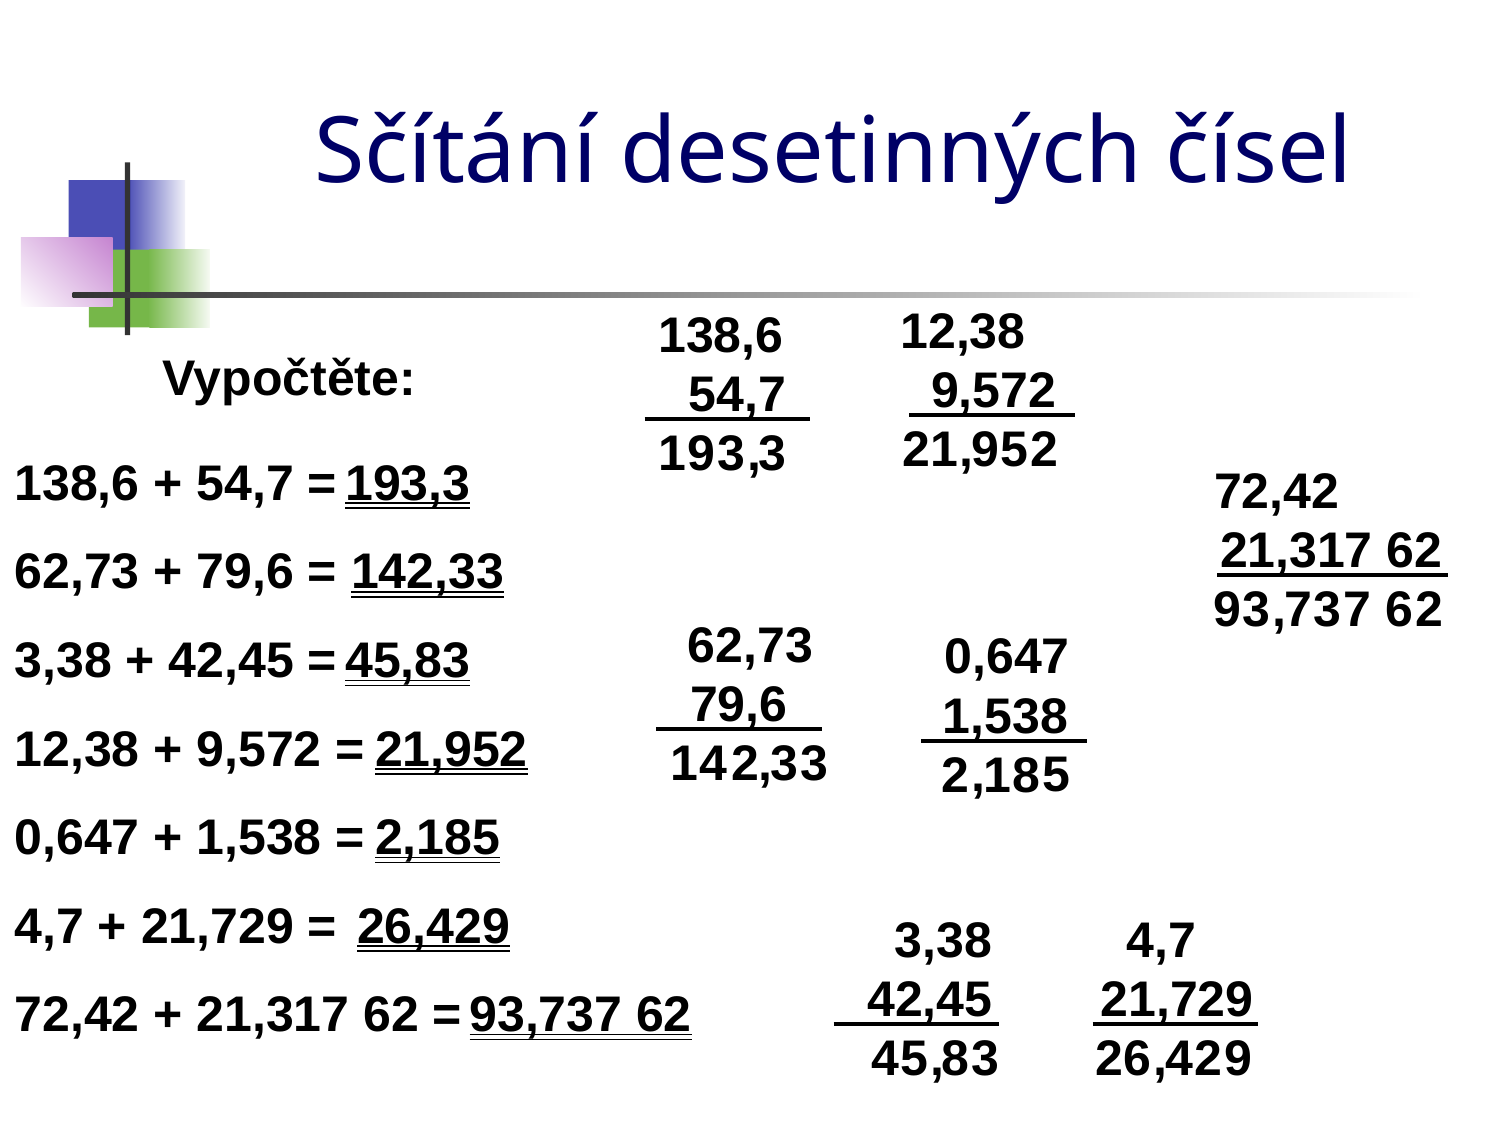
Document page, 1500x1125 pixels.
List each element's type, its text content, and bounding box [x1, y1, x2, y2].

title Sčítání desetinných čísel [194, 81, 1474, 209]
text_box 62,73 [673, 604, 839, 680]
text_box 1,538 [928, 675, 1083, 739]
text_box Vypočtěte: [147, 338, 455, 413]
text_box 1 [930, 422, 944, 484]
text_box 193,3 [330, 442, 496, 518]
text_box 2 [738, 737, 744, 798]
text_box 9,572 [916, 349, 1072, 413]
text_box 9 [1198, 569, 1252, 644]
text_box 138,6 + 54,7 = [0, 442, 330, 518]
text_box 138,6 [643, 295, 809, 370]
text_box 3 [1321, 584, 1350, 645]
text_box 8 [1020, 734, 1027, 740]
text_box 4,7 [1112, 900, 1278, 975]
text_box , [915, 1018, 949, 1023]
text_box 9 [984, 408, 1008, 413]
text_box , [944, 422, 984, 484]
text_box 2 [1400, 569, 1442, 574]
text_box 21,317 62 [1205, 510, 1458, 586]
text_box 6 [1370, 569, 1400, 574]
text_box 4 [715, 722, 738, 728]
text_box , [956, 750, 996, 810]
text_box 4 [1178, 1018, 1202, 1023]
text_box 1 [996, 734, 1020, 740]
text_box 2 [1400, 584, 1442, 644]
text_box 2 [927, 749, 956, 810]
text_box 0,647 + 1,538 = [0, 797, 360, 872]
text_box 1 [655, 722, 715, 731]
text_box 2 [1080, 1018, 1134, 1093]
text_box 9 [703, 413, 727, 418]
text_box 7 [1328, 584, 1370, 644]
text_box 6 [1134, 1032, 1138, 1093]
text_box 26,429 [342, 885, 544, 961]
text_box 12,38 + 9,572 = [0, 708, 360, 784]
text_box 2 [887, 408, 930, 484]
text_box 2,185 [360, 797, 561, 872]
text_box 72,42 [1199, 451, 1365, 527]
text_box , [944, 408, 984, 413]
text_box , [956, 734, 996, 740]
text_box , [1138, 1032, 1178, 1093]
text_box 1 [996, 750, 1020, 810]
text_box 21,952 [360, 708, 561, 784]
text_box 4,7 + 21,729 = [0, 885, 342, 961]
text_box 4 [1178, 1032, 1202, 1093]
text_box 9 [984, 422, 1008, 484]
text_box 7 [1282, 584, 1321, 645]
text_box 3 [772, 413, 815, 489]
text_box 2 [1015, 408, 1058, 413]
text_box 4 [715, 737, 738, 798]
text_box 1 [643, 424, 703, 489]
text_box 1 [930, 408, 944, 413]
text_box , [732, 413, 772, 418]
text_box 7 [1328, 569, 1370, 574]
text_box 54,7 [673, 354, 801, 413]
text_box 21,729 [1086, 959, 1269, 1034]
text_box 8 [1020, 750, 1027, 810]
text_box , [744, 737, 783, 798]
text_box , [744, 722, 783, 728]
text_box 79,6 [675, 663, 803, 722]
text_box 3 [956, 1018, 1004, 1093]
text_box 93,737 62 [454, 974, 739, 1050]
text_box 9 [1209, 1017, 1252, 1023]
text_box 6 [1370, 584, 1400, 644]
text_box , [1257, 569, 1297, 574]
text_box 4 [856, 1018, 910, 1023]
text_box 62,73 + 79,6 = [0, 531, 336, 607]
text_box 142,33 [336, 531, 538, 607]
text_box 5 [1008, 422, 1015, 484]
text_box 3 [785, 722, 857, 798]
text_box 7 [1297, 569, 1321, 574]
text_box 2 [927, 734, 956, 740]
text_box 2 [1015, 422, 1058, 484]
text_box 0,647 [930, 616, 1096, 692]
text_box 3 [727, 428, 732, 489]
text_box 2 [1202, 1032, 1209, 1093]
text_box , [1138, 1017, 1178, 1023]
text_box , [915, 1032, 949, 1093]
text_box 5 [1027, 750, 1069, 810]
text_box 3 [1228, 584, 1282, 645]
text_box , [1257, 584, 1297, 644]
text_box 3,38 + 42,45 = [0, 620, 330, 695]
text_box 4 [856, 1032, 910, 1093]
text_box 1 [655, 734, 715, 798]
text_box 5 [1027, 734, 1069, 740]
text_box 45,83 [330, 620, 532, 695]
text_box 9 [1209, 1032, 1252, 1093]
text_box 42,45 [852, 959, 1008, 1034]
text_box 12,38 [885, 290, 1052, 366]
text_box 3,38 [879, 900, 1046, 975]
text_box 8 [949, 1032, 956, 1093]
text_box 1 [643, 413, 703, 422]
text_box 9 [703, 428, 727, 489]
text_box 72,42 + 21,317 62 = [0, 974, 454, 1050]
text_box 5 [910, 1032, 915, 1093]
text_box , [732, 428, 772, 489]
